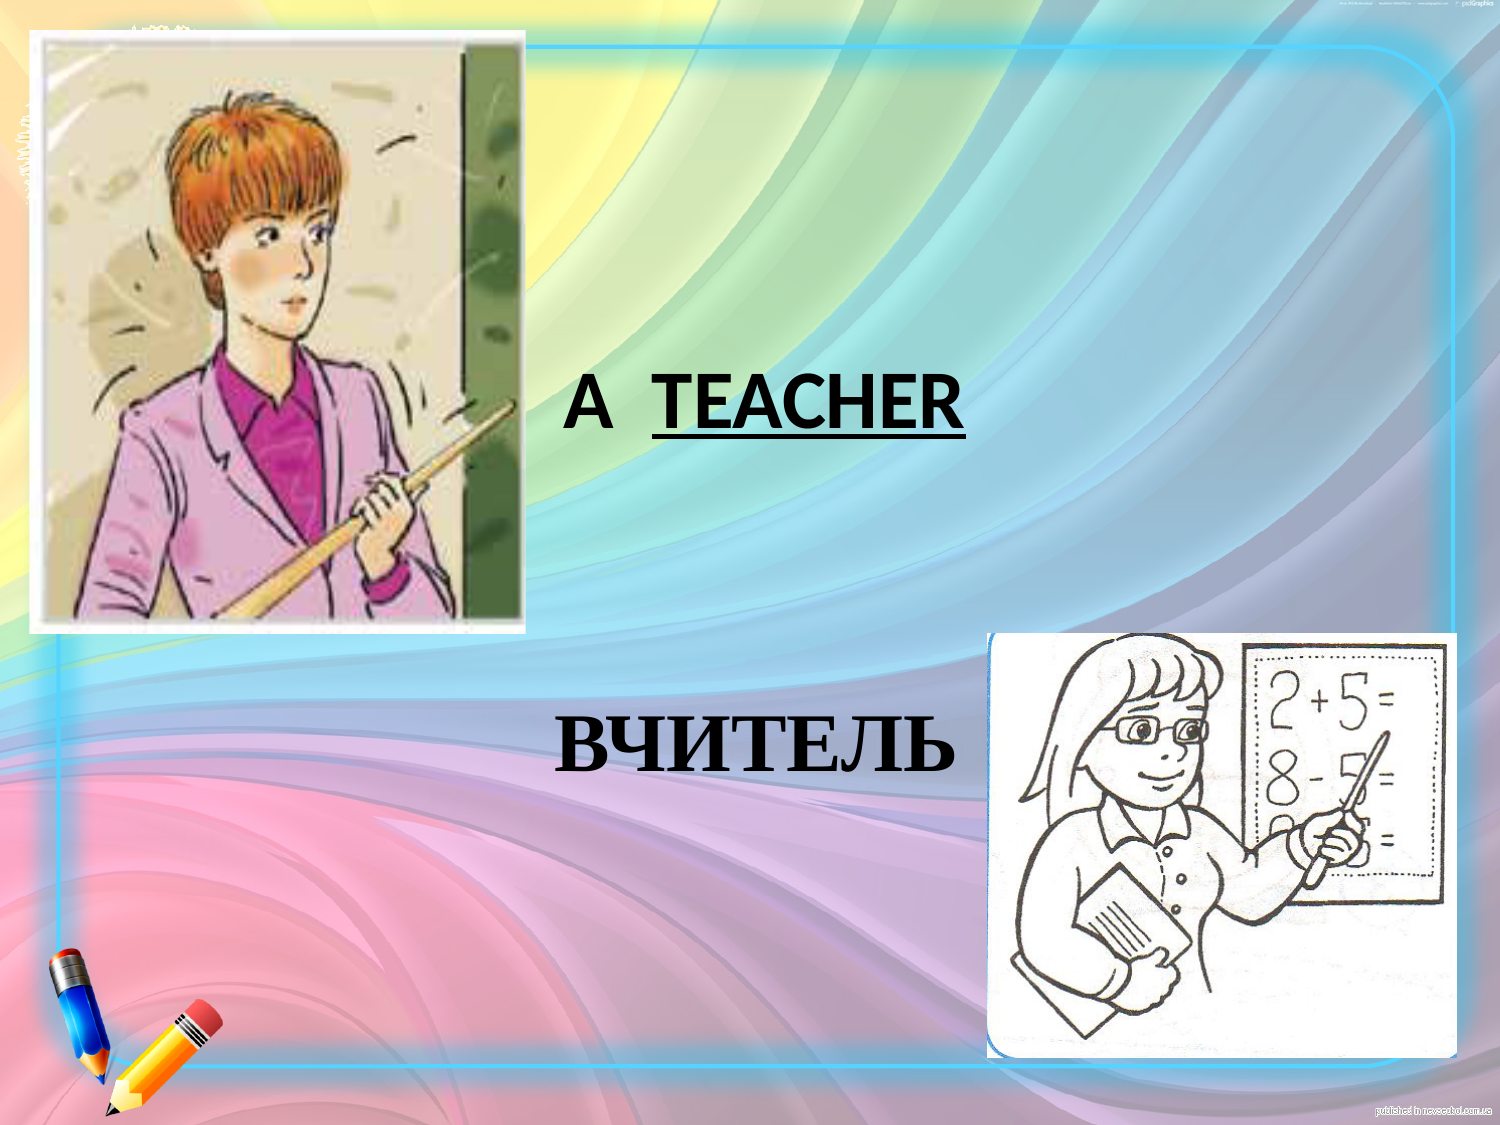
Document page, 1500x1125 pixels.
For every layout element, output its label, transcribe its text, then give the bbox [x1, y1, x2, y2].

picture [986, 633, 1457, 1059]
text_box A TEACHER [549, 338, 987, 453]
picture [40, 938, 231, 1125]
picture [11, 11, 526, 634]
text_box ВЧИТЕЛЬ [539, 680, 974, 796]
